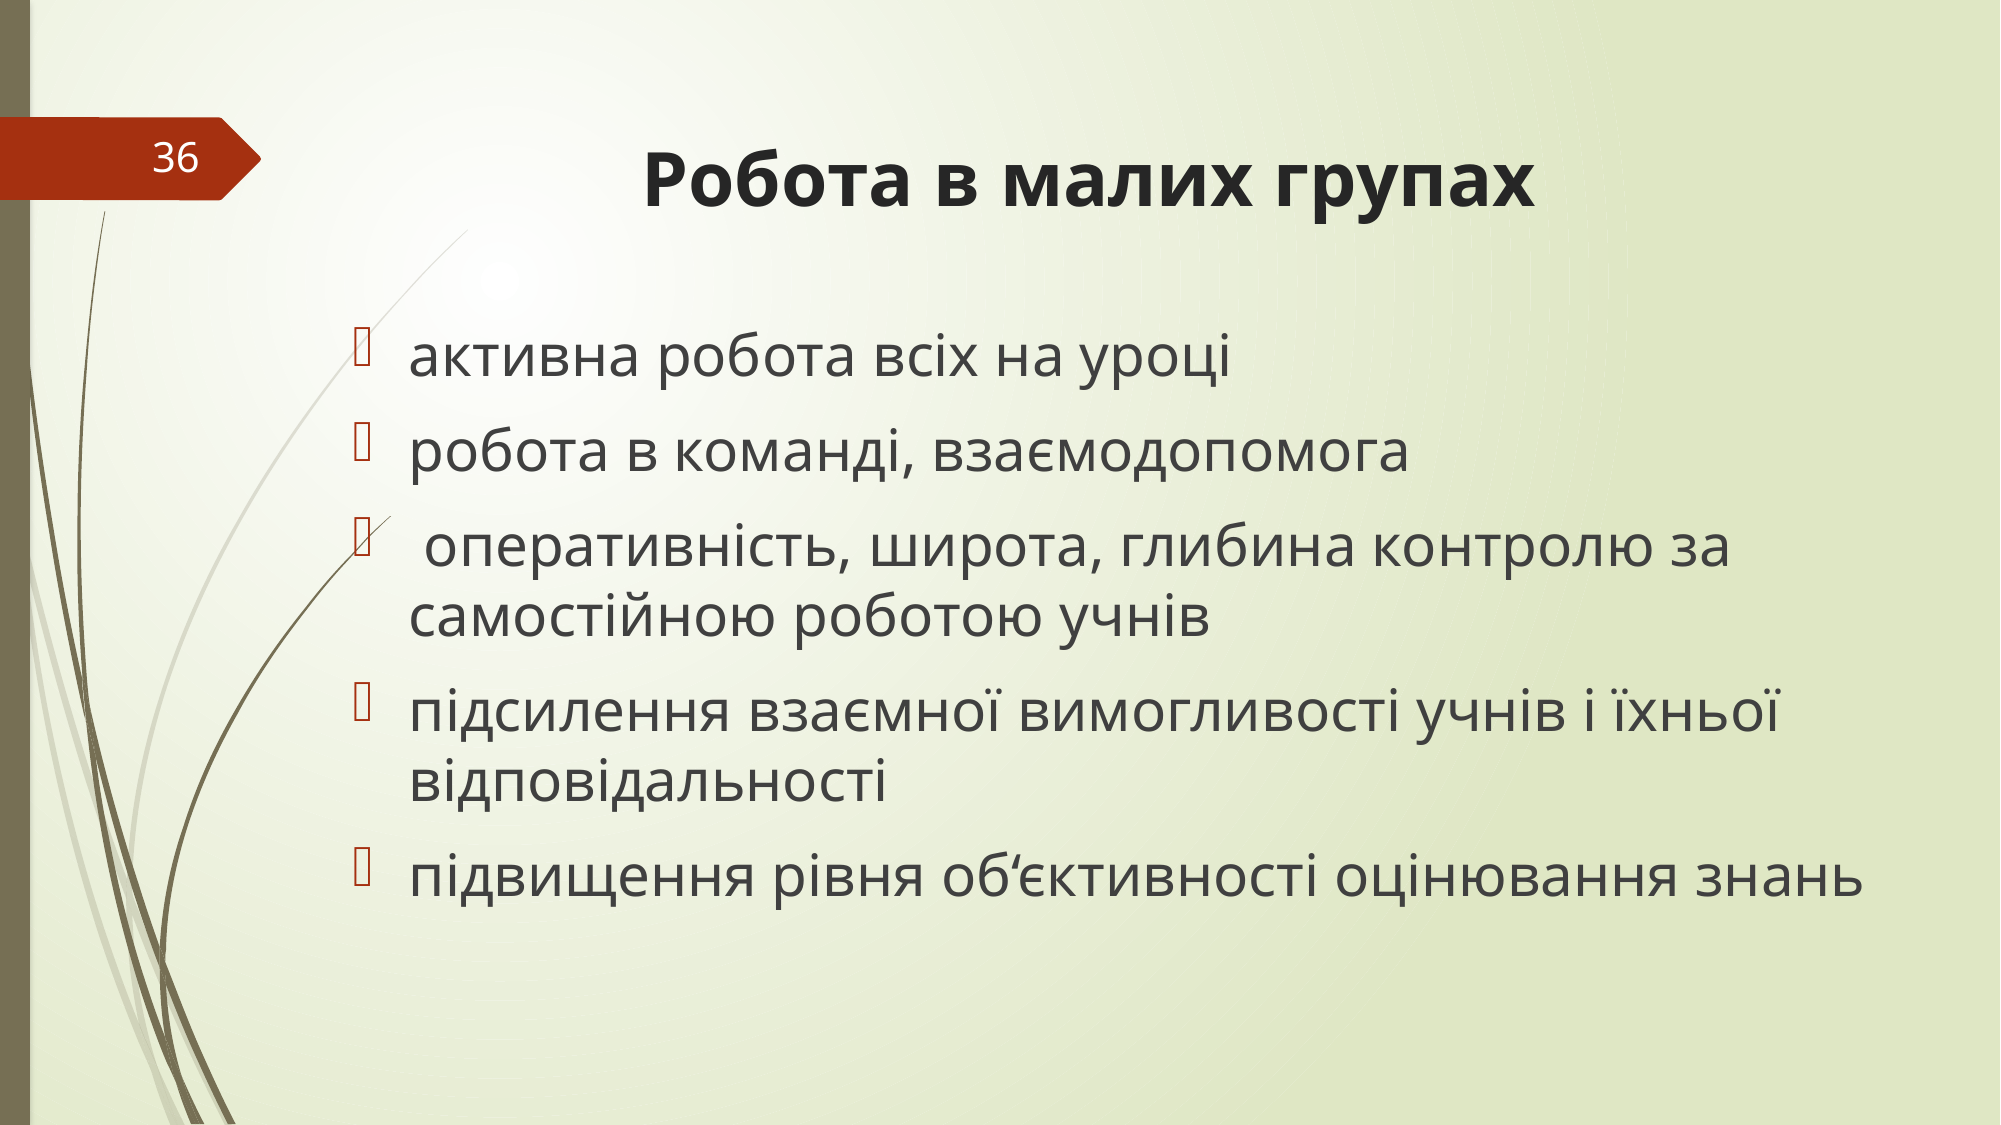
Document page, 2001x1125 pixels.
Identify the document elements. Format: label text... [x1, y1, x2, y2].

slide_number 36 [87, 129, 216, 190]
list активна робота всіх на уроці робота в команді, взаємодопомога оперативність, широта, глибина контролю за самостійною роботою учнів підсилення взаємної вимогливості учнів і їхньої відповідальності підвищення рівня об‘єктивності оцінювання знань [337, 225, 1886, 985]
title Робота в малих групах [358, 124, 1821, 257]
